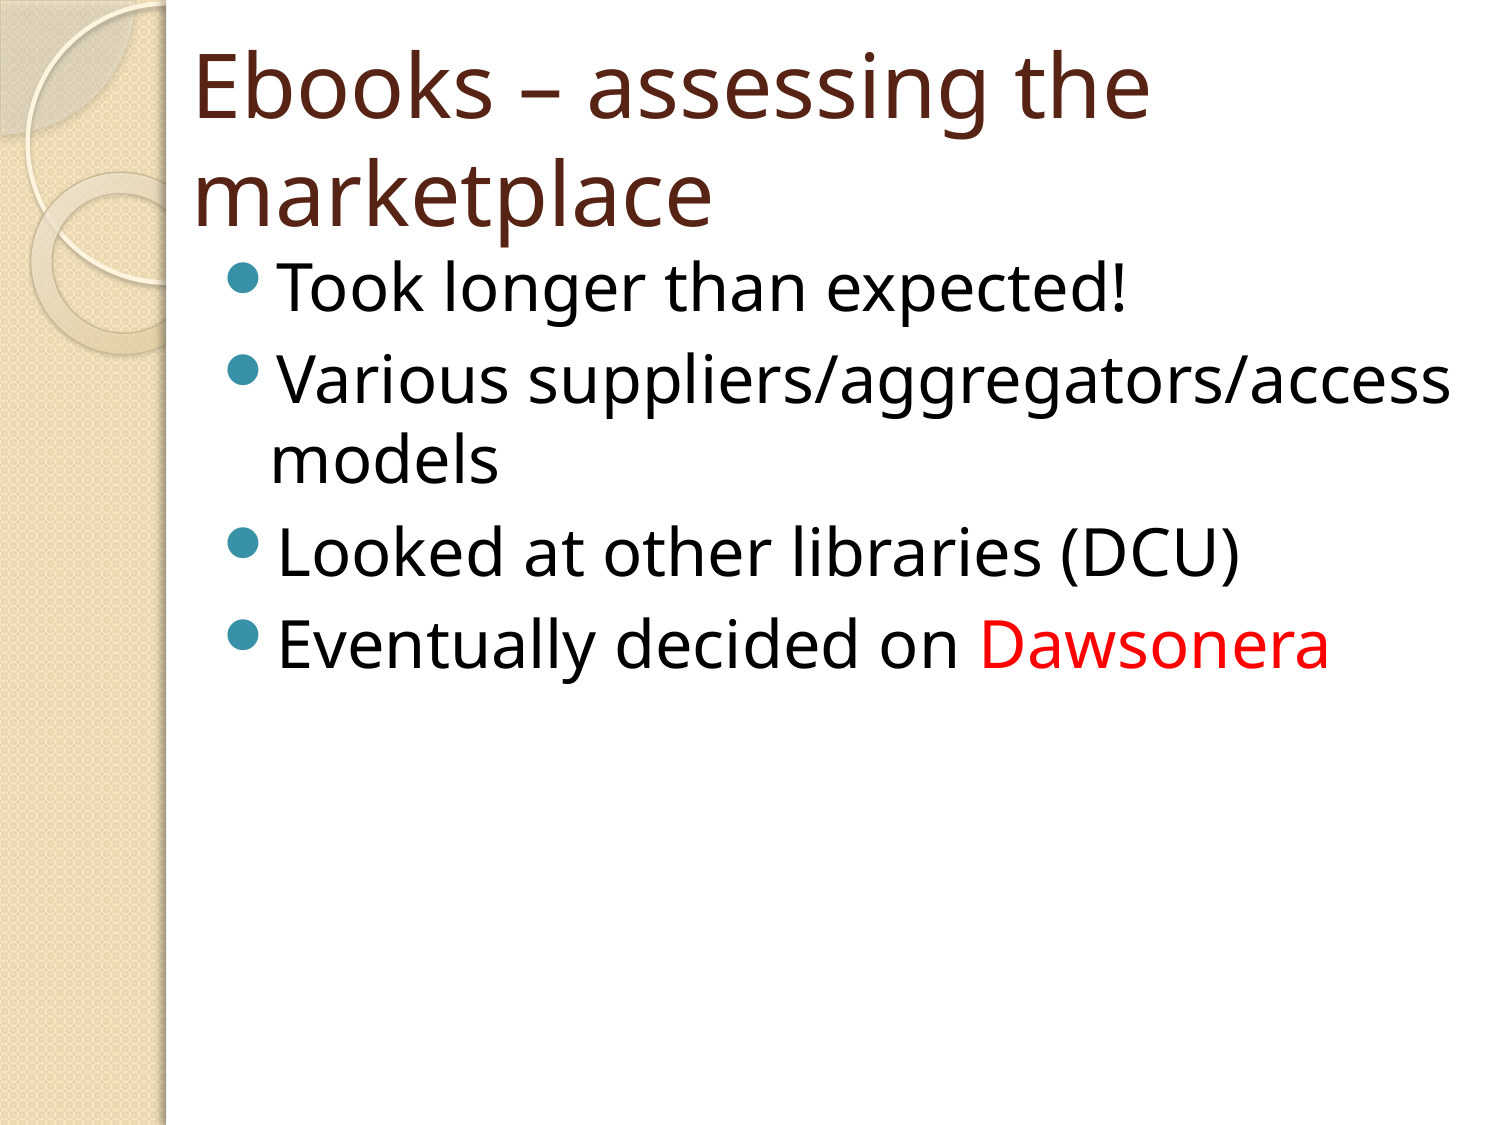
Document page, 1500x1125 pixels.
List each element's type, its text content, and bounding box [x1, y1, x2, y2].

list Took longer than expected! Various suppliers/aggregators/access models Looked at other libraries (DCU) Eventually decided on Dawsonera [194, 237, 1477, 1025]
title Ebooks – assessing the marketplace [177, 42, 1500, 231]
